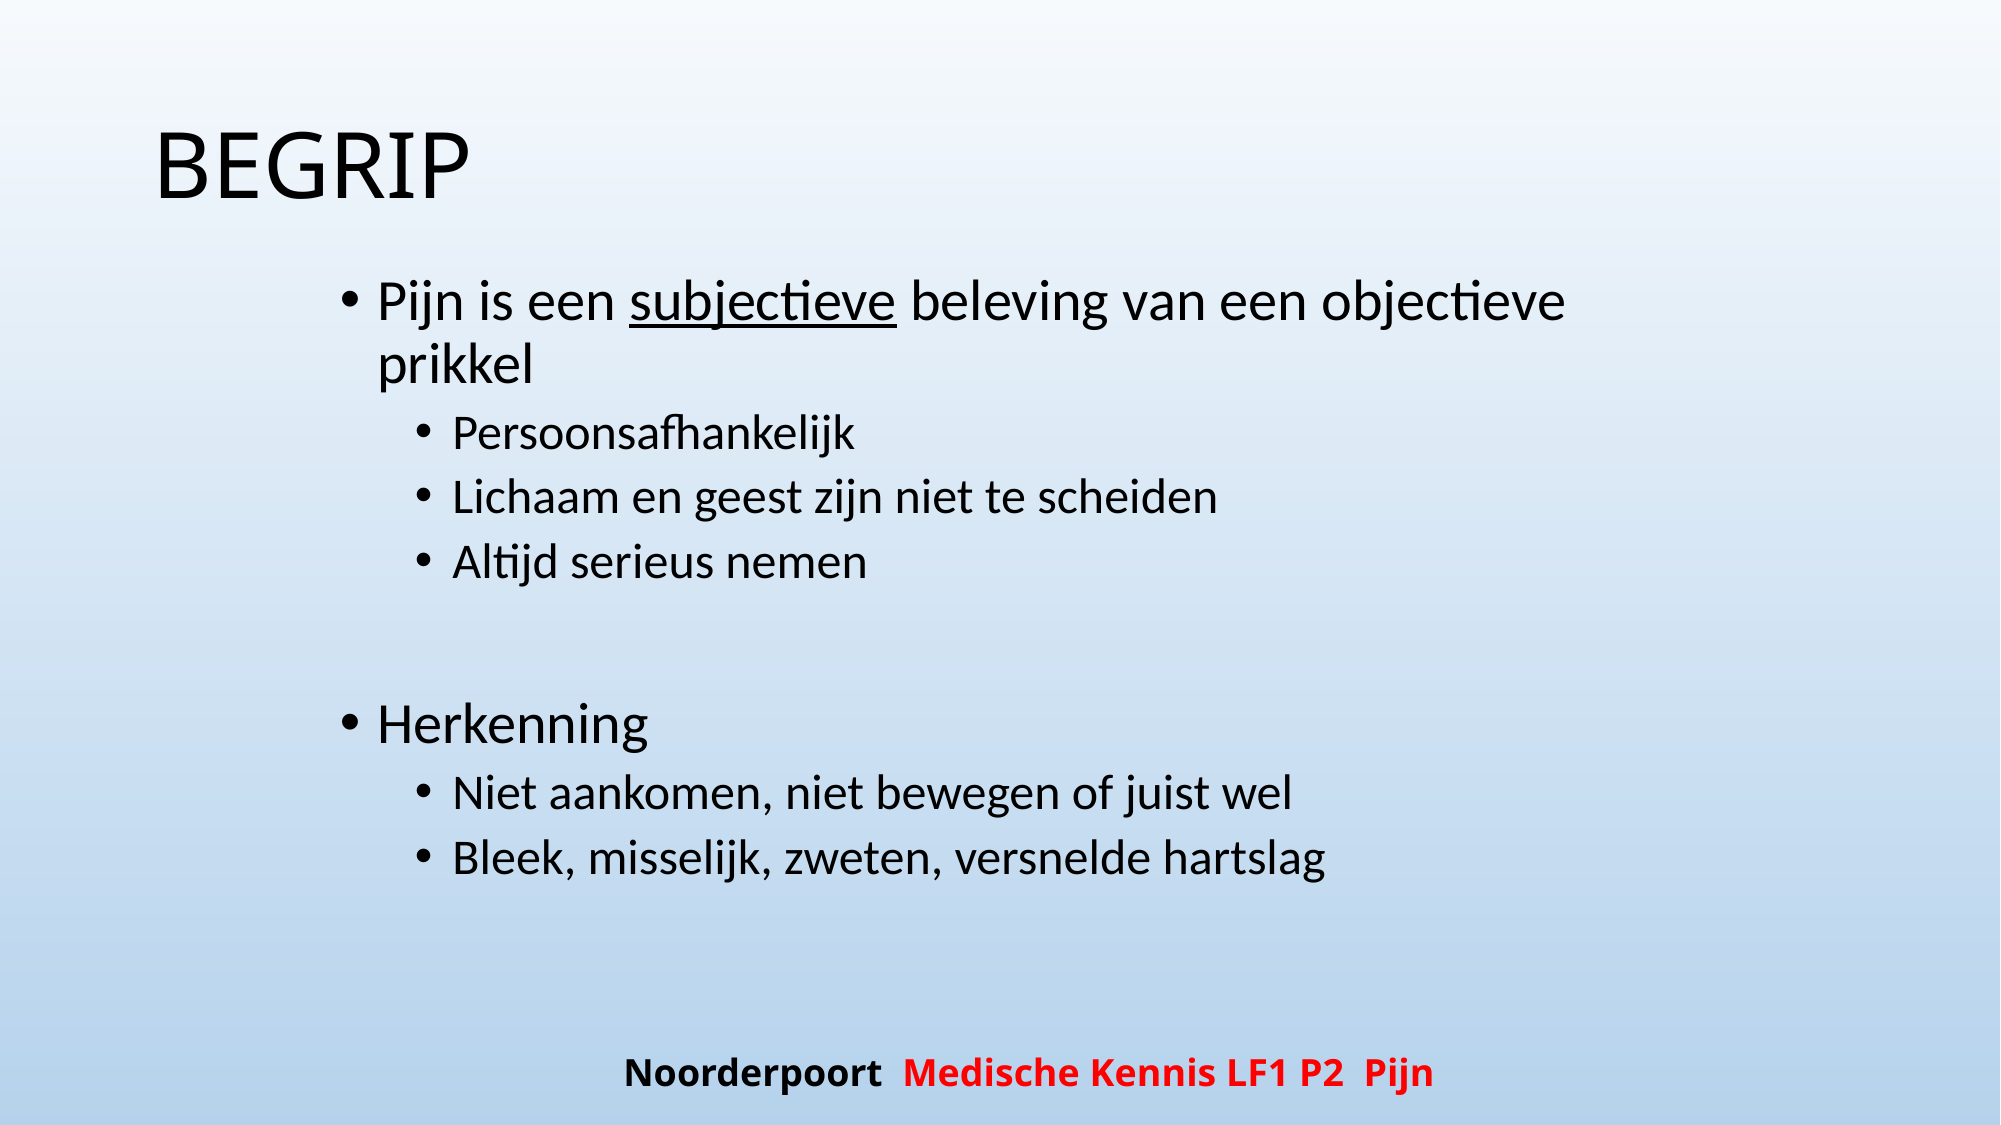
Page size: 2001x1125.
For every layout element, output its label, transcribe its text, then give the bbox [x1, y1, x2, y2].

title BEGRIP [137, 59, 1863, 278]
list Pijn is een subjectieve beleving van een objectieve prikkel Persoonsafhankelijk Lichaam en geest zijn niet te scheiden Altijd serieus nemen Herkenning Niet aankomen, niet bewegen of juist wel Bleek, misselijk, zweten, versnelde hartslag [324, 262, 1675, 1125]
text_box Noorderpoort Medische Kennis LF1 P2 Pijn [608, 1041, 1451, 1102]
